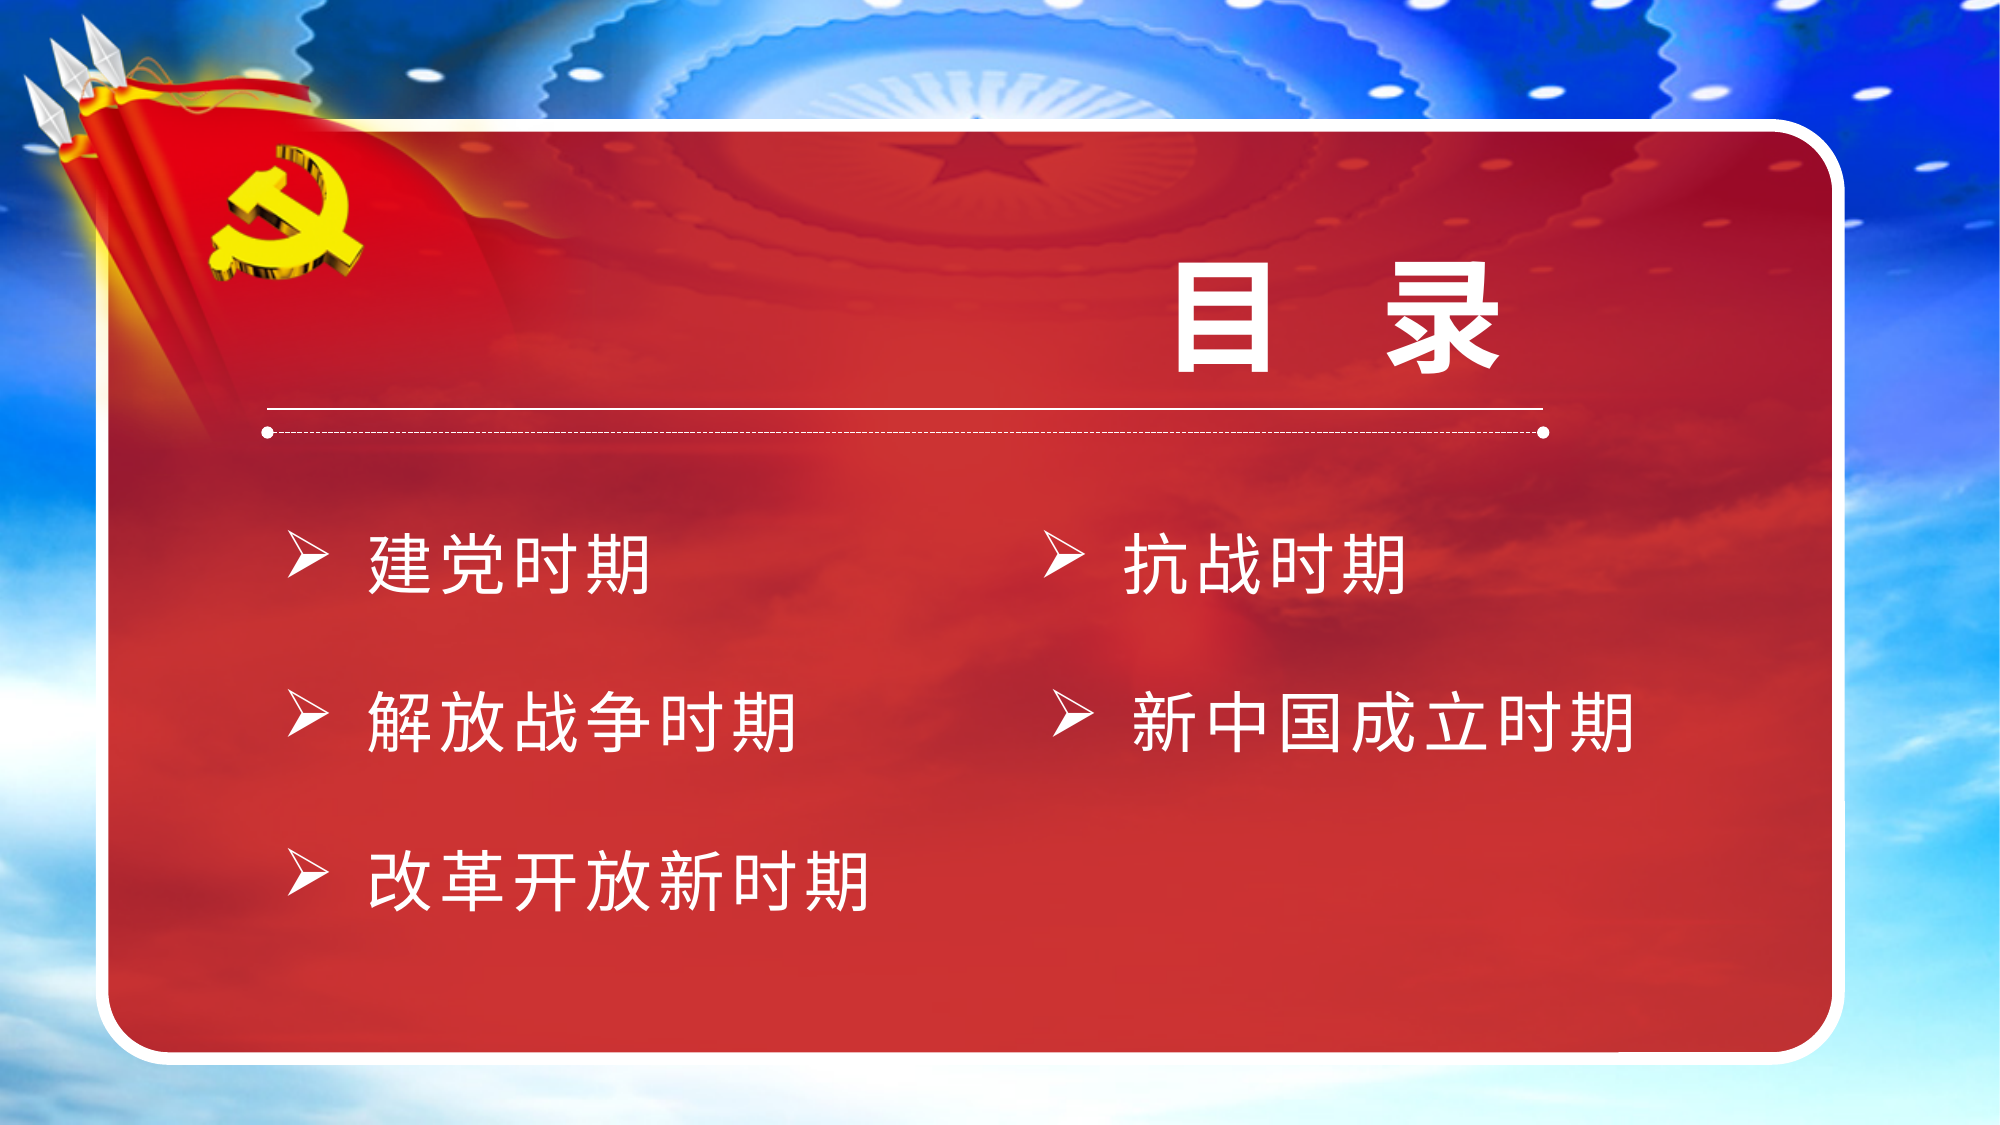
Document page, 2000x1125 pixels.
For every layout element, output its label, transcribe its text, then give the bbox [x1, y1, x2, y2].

text_box 新中国成立时期 [1032, 673, 1744, 769]
text_box [100, 123, 1841, 1061]
text_box 解放战争时期 [267, 673, 870, 769]
text_box 建党时期 [267, 515, 788, 610]
picture [0, 0, 2000, 1125]
text_box 目 录 [1146, 230, 1522, 396]
text_box 改革开放新时期 [267, 832, 965, 928]
text_box 抗战时期 [1023, 515, 1544, 610]
